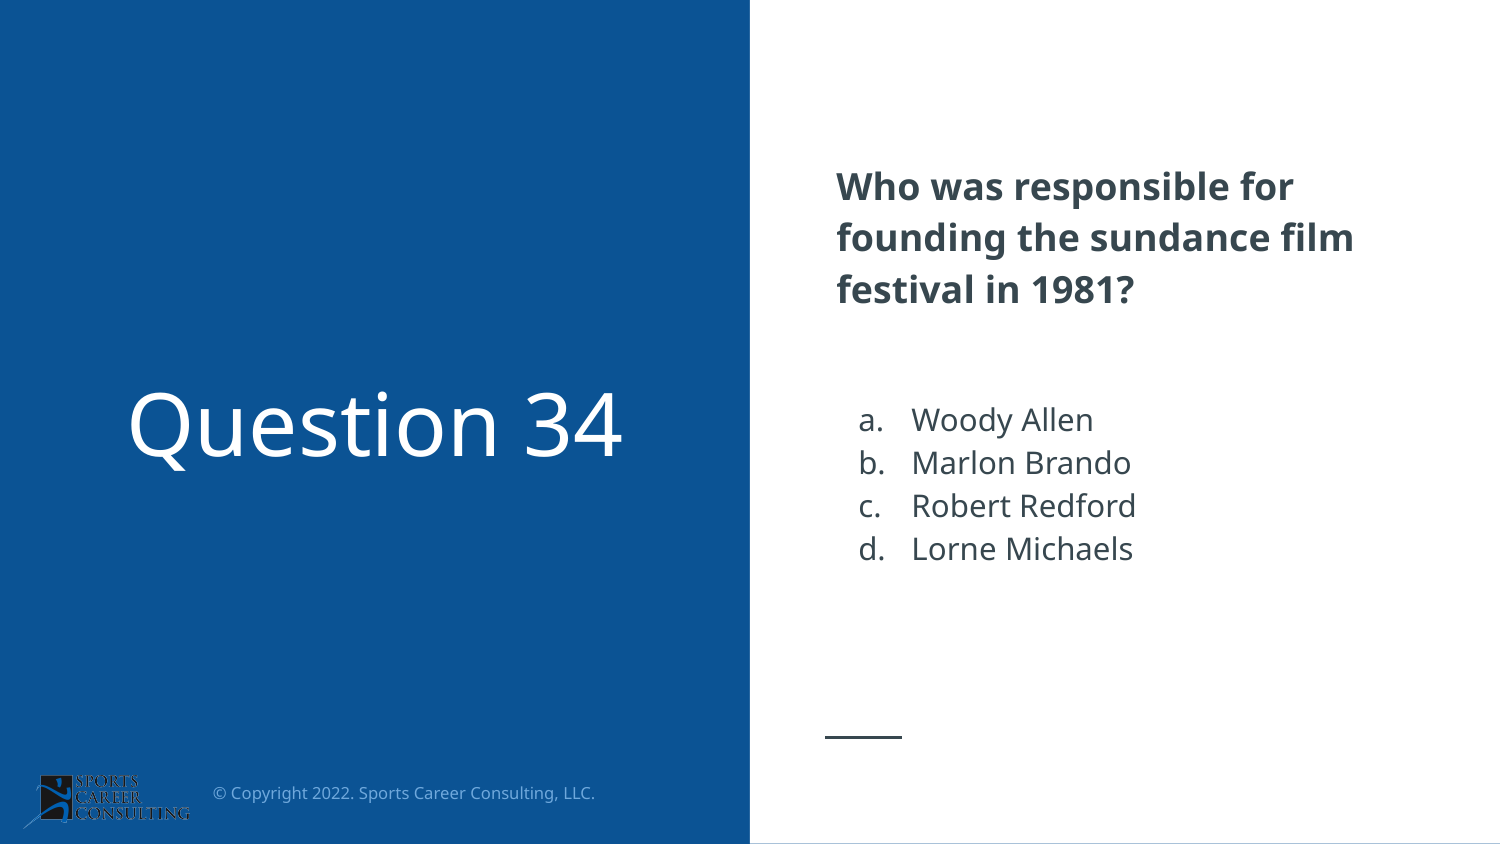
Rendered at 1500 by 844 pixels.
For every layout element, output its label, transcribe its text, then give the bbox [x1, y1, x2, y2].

list Who was responsible for founding the sundance film festival in 1981? Woody Allen Marlon Brando Robert Redford Lorne Michaels [821, 118, 1486, 725]
title Question 34 [43, 298, 708, 546]
picture [22, 774, 190, 829]
text_box © Copyright 2022. Sports Career Consulting, LLC. [197, 767, 750, 838]
